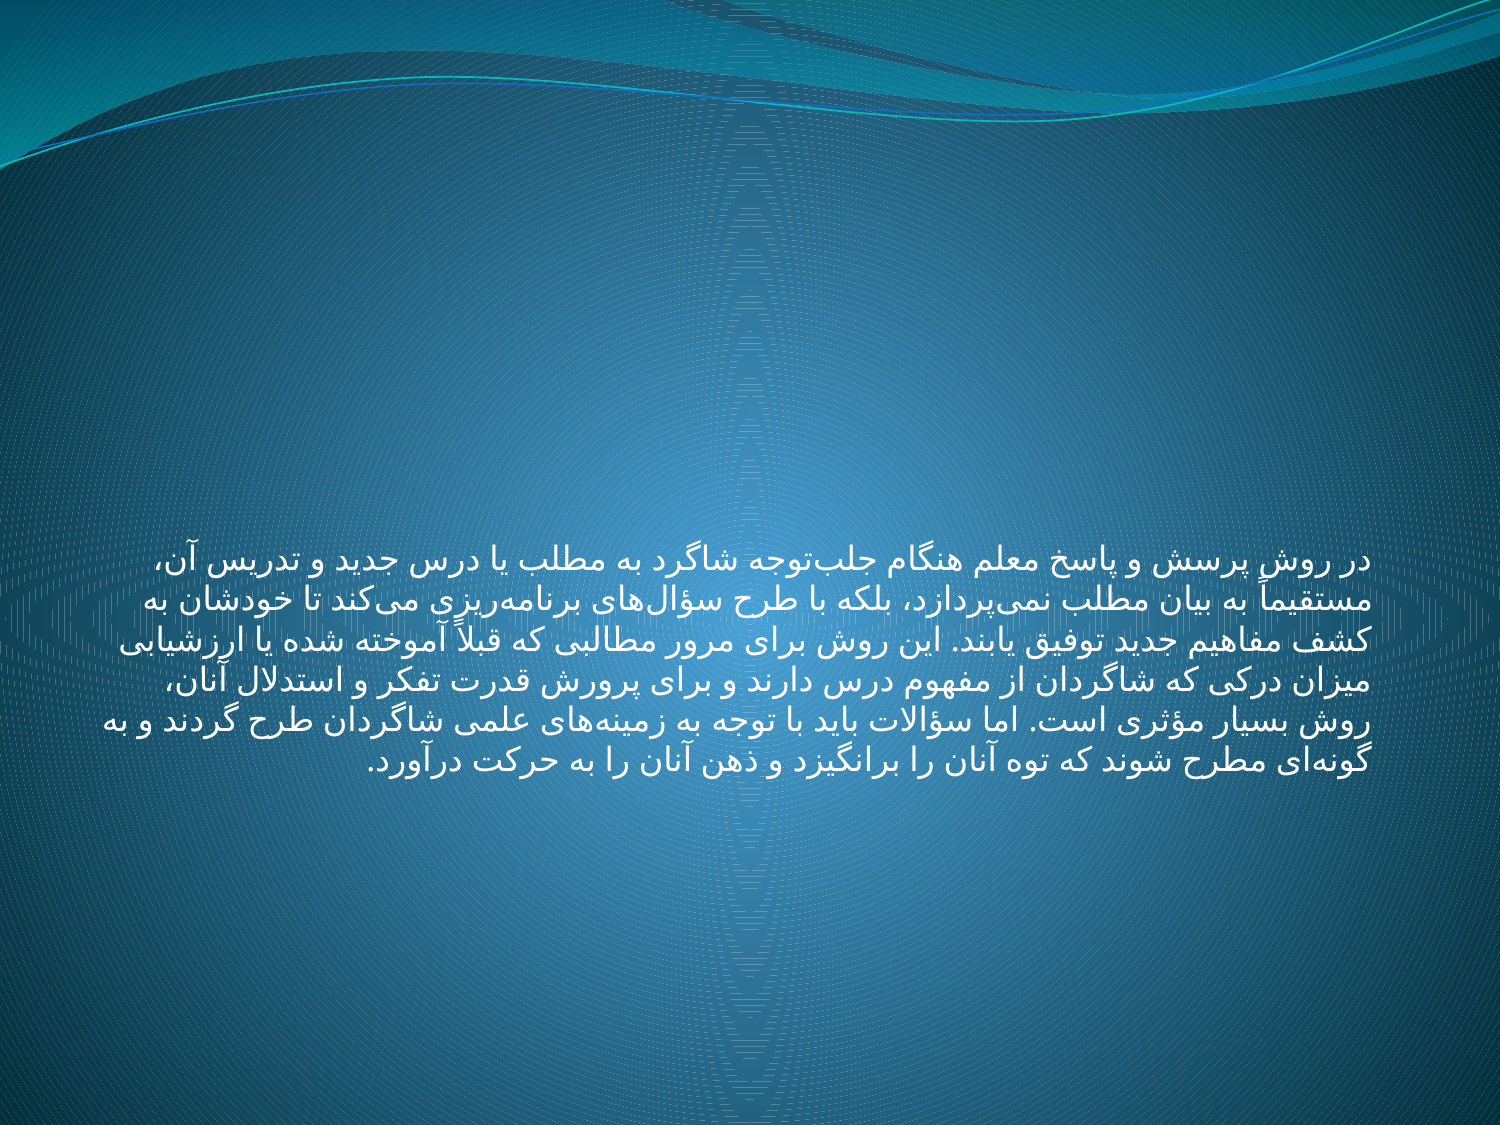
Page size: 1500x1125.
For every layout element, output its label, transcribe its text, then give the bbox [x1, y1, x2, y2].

subtitle در روش پرسش و پاسخ معلم هنگام جلب‌توجه شاگرد به مطلب يا درس جديد و تدريس آن، مستقيماً به بيان مطلب نمى‌پردازد، بلکه با طرح سؤال‌هاى برنامه‌ريزى مى‌کند تا خودشان به کشف مفاهيم جديد توفيق يابند. اين روش براى مرور مطالبى که قبلاً آموخته شده يا ارزشيابى ميزان درکى که شاگردان از مفهوم درس دارند و براى پرورش قدرت تفکر و استدلال آنان، روش بسيار مؤثرى است. اما سؤالات بايد با توجه به زمينه‌هاى علمى شاگردان طرح گردند و به‌ گونه‌اى مطرح شوند که توه آنان را برانگيزد و ذهن آنان را به حرکت درآورد. [87, 529, 1376, 818]
